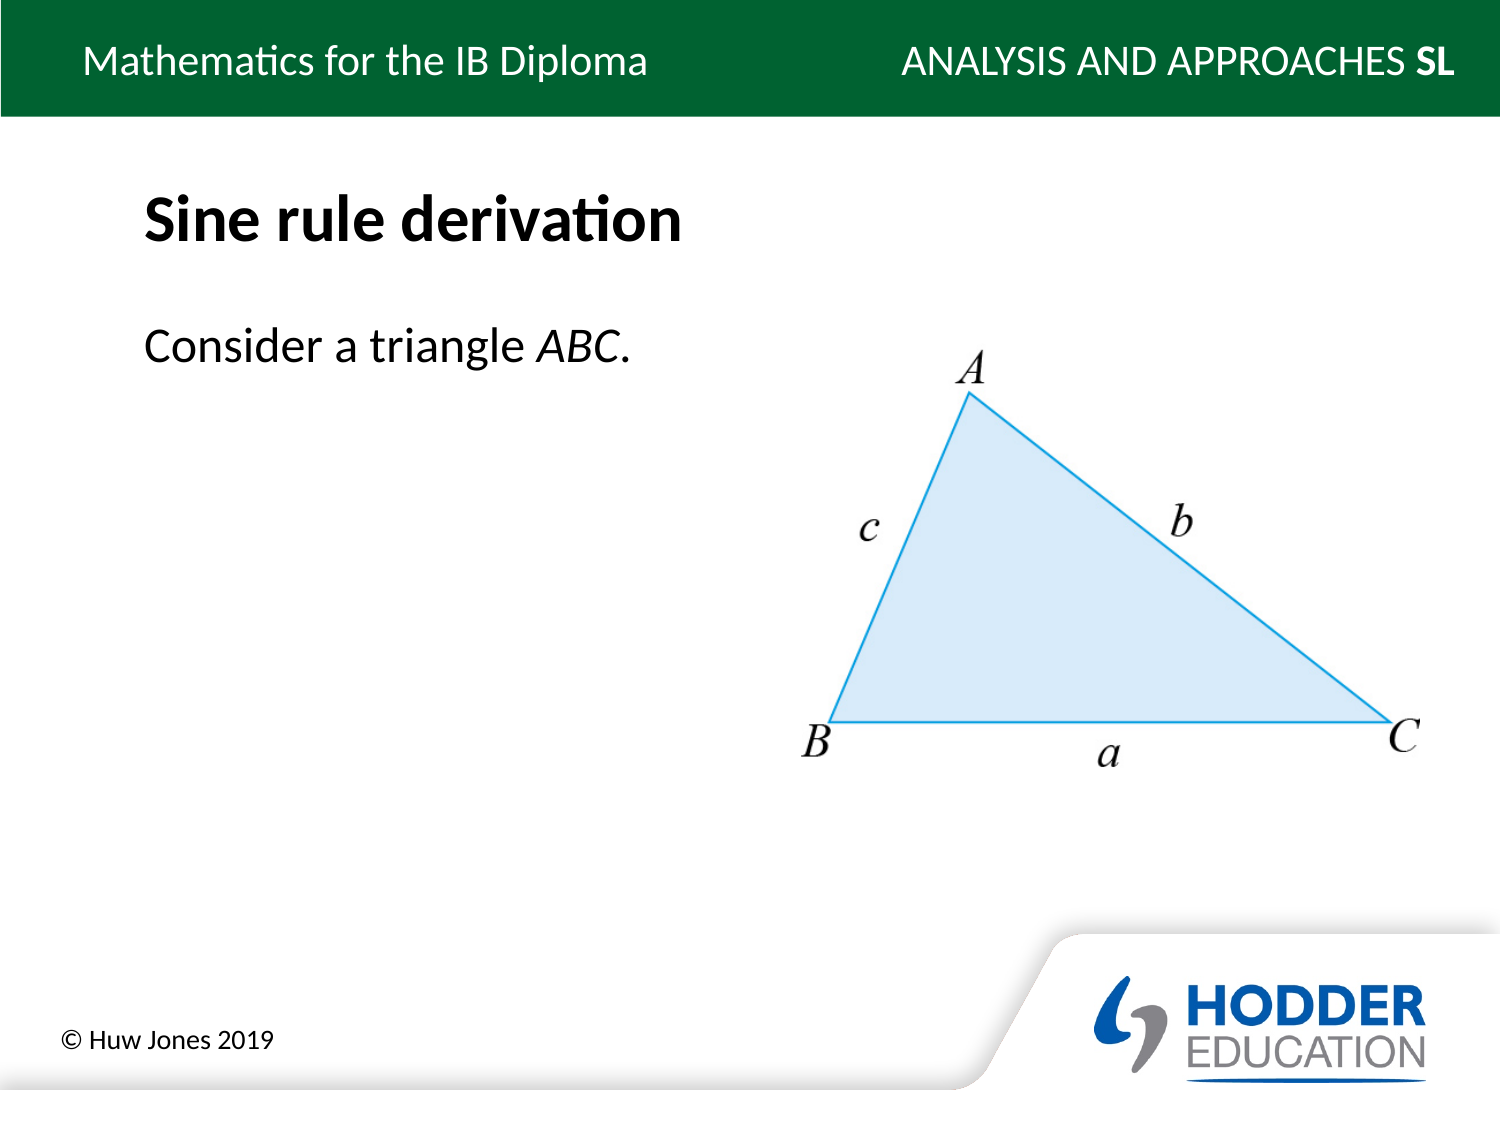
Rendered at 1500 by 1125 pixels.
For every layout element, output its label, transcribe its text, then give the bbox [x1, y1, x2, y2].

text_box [0, 898, 1500, 1125]
text_box Consider a triangle ABC. [144, 312, 1084, 373]
picture [801, 343, 1420, 782]
text_box Mathematics for the IB Diploma ANALYSIS AND APPROACHES SL [0, 0, 1500, 118]
text_box Sine rule derivation [144, 174, 1268, 255]
